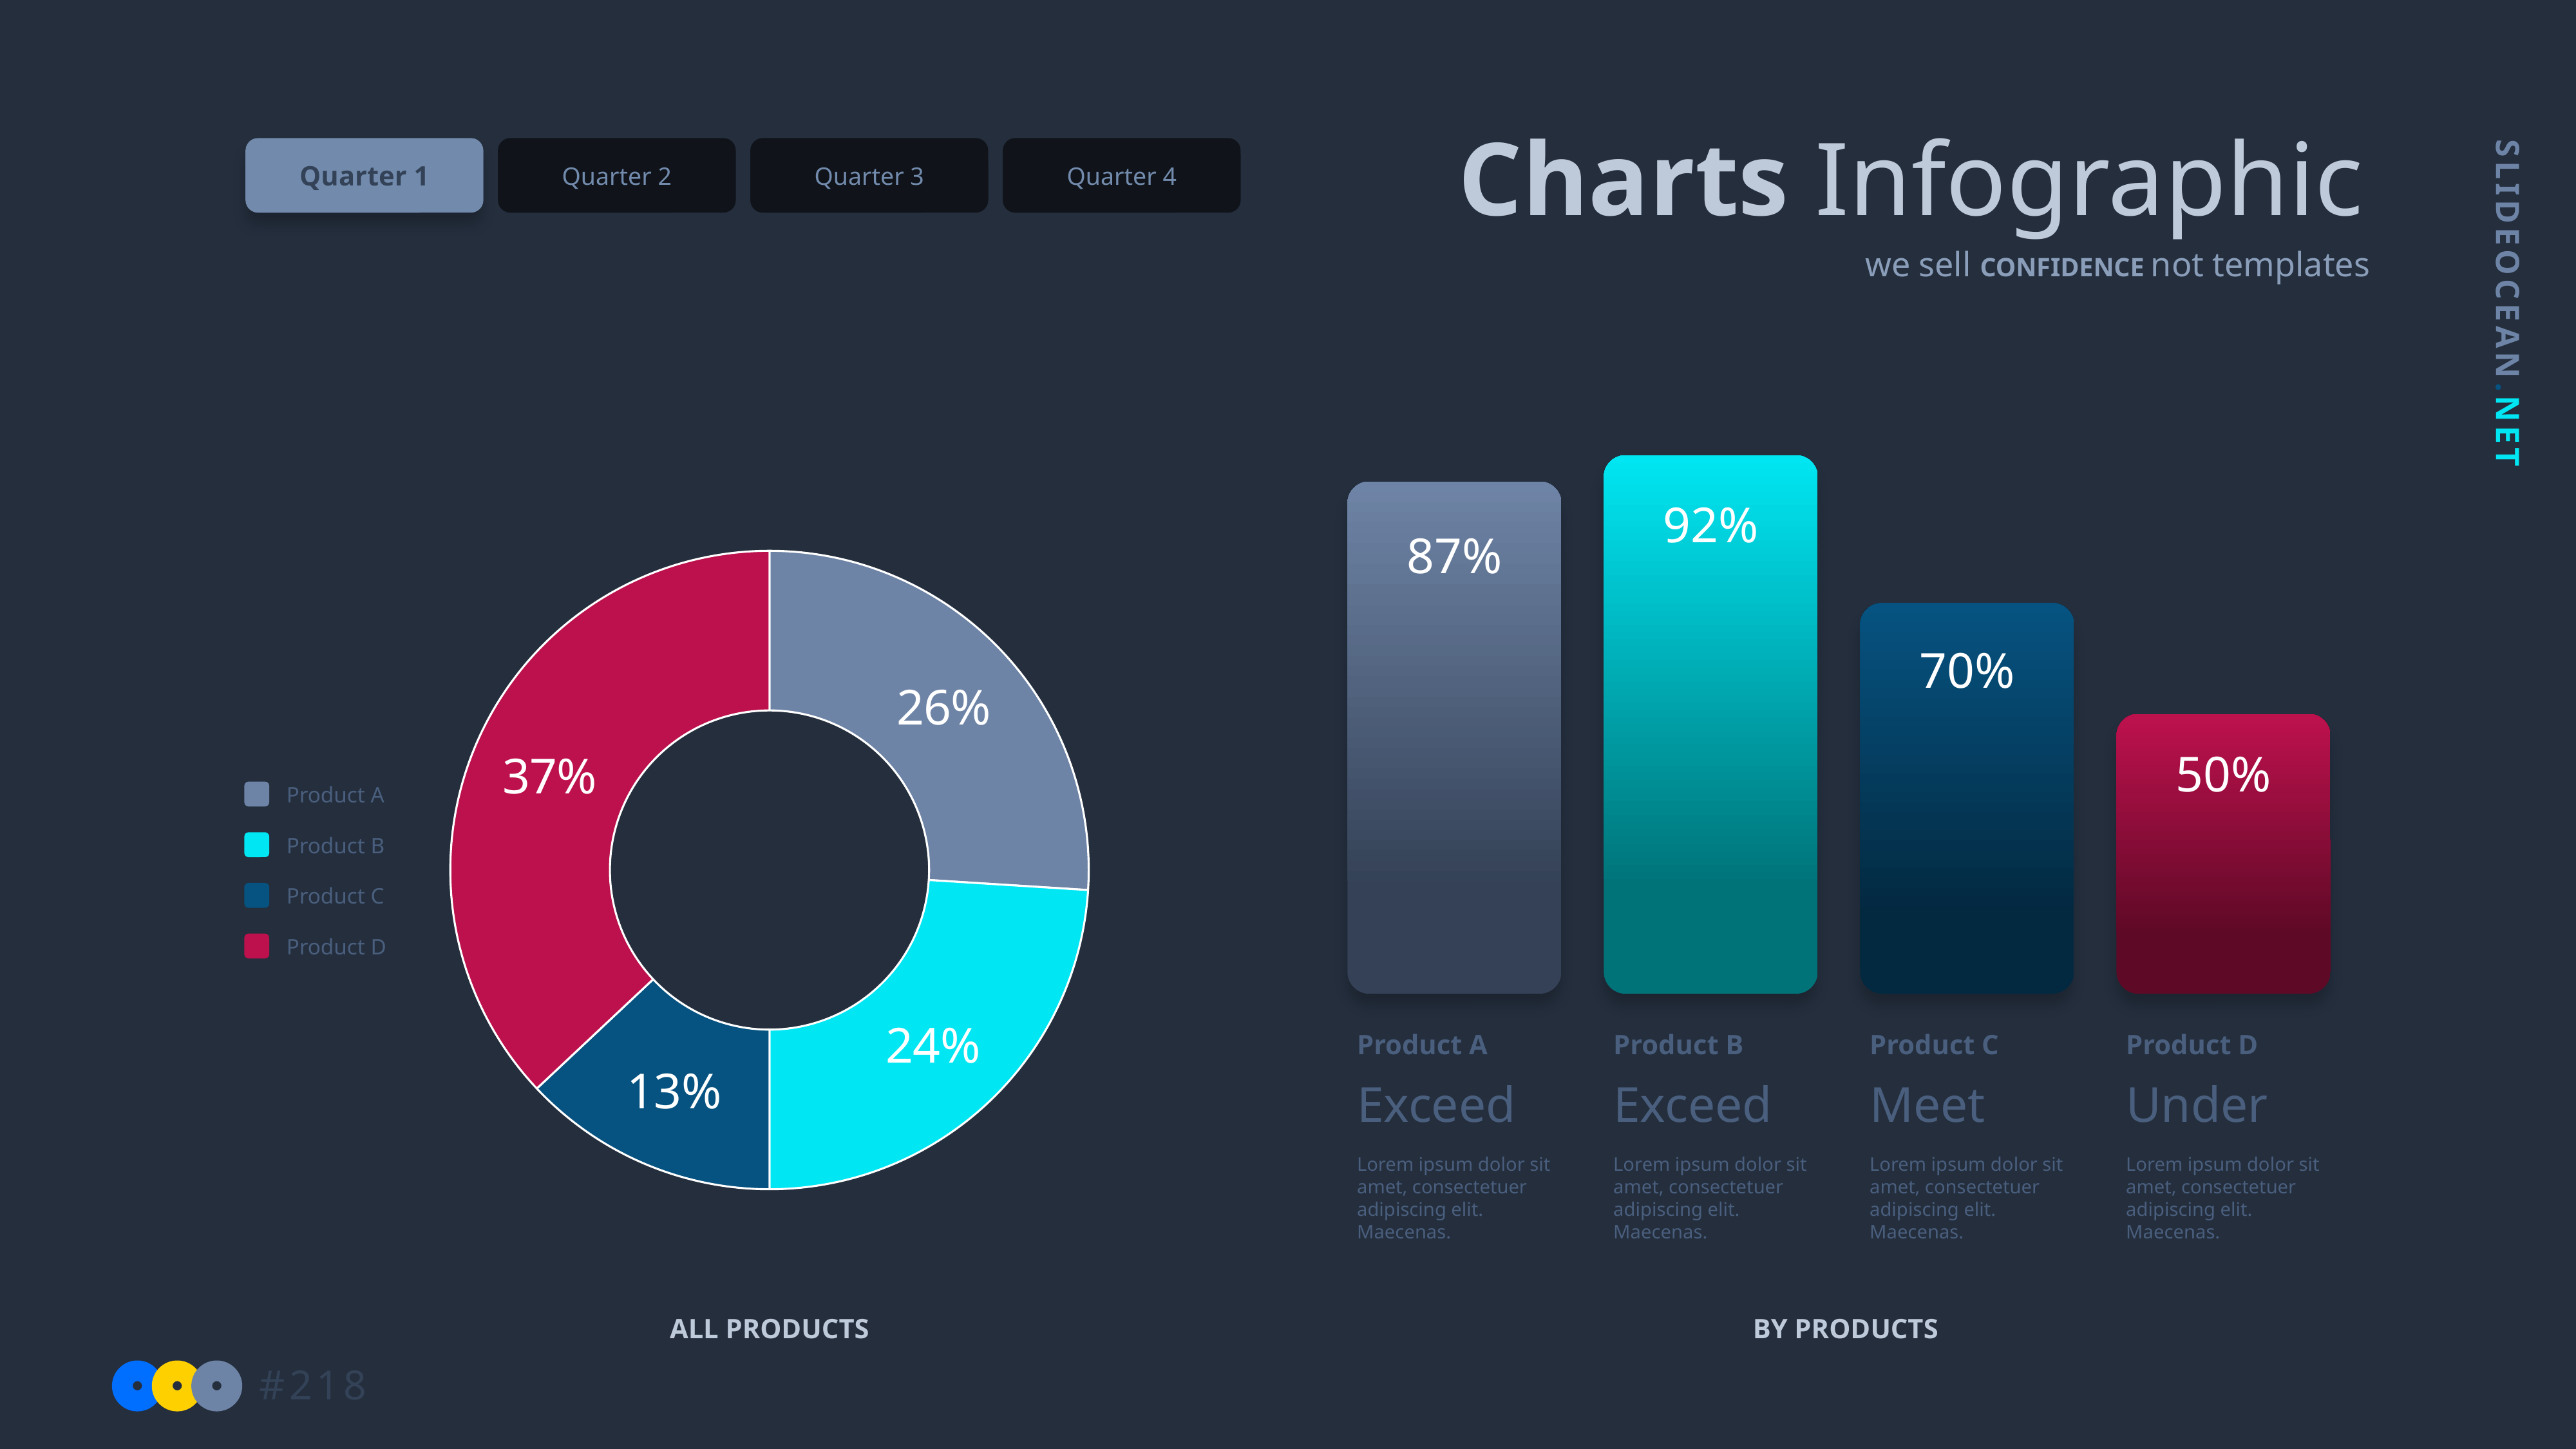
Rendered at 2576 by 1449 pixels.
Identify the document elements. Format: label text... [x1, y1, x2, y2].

text_box [1001, 137, 1242, 214]
text_box [497, 137, 737, 214]
text_box we sell CONFIDENCE not templates [1855, 238, 2380, 288]
text_box [1346, 480, 1563, 995]
text_box [749, 137, 990, 214]
text_box [2115, 712, 2332, 995]
text_box 70% [1860, 634, 2074, 703]
text_box 92% [1604, 489, 1818, 557]
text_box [1603, 1022, 1819, 1249]
text_box Quarter 1 [279, 154, 450, 196]
text_box #218 [259, 1359, 402, 1408]
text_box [243, 775, 450, 965]
chart [417, 535, 1122, 1205]
text_box ALL PRODUCTS [585, 1306, 954, 1349]
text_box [2116, 1022, 2331, 1249]
text_box Charts Infographic [1448, 110, 2373, 241]
text_box BY PRODUCTS [1661, 1306, 2031, 1349]
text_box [1859, 1022, 2075, 1249]
text_box Quarter 4 [1037, 156, 1207, 195]
text_box 50% [2116, 739, 2331, 806]
text_box [1859, 601, 2076, 995]
text_box Quarter 2 [532, 156, 702, 195]
text_box [244, 137, 485, 214]
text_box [1347, 1022, 1562, 1249]
text_box 87% [1347, 520, 1562, 588]
text_box Quarter 3 [784, 156, 954, 195]
text_box [1602, 454, 1819, 995]
